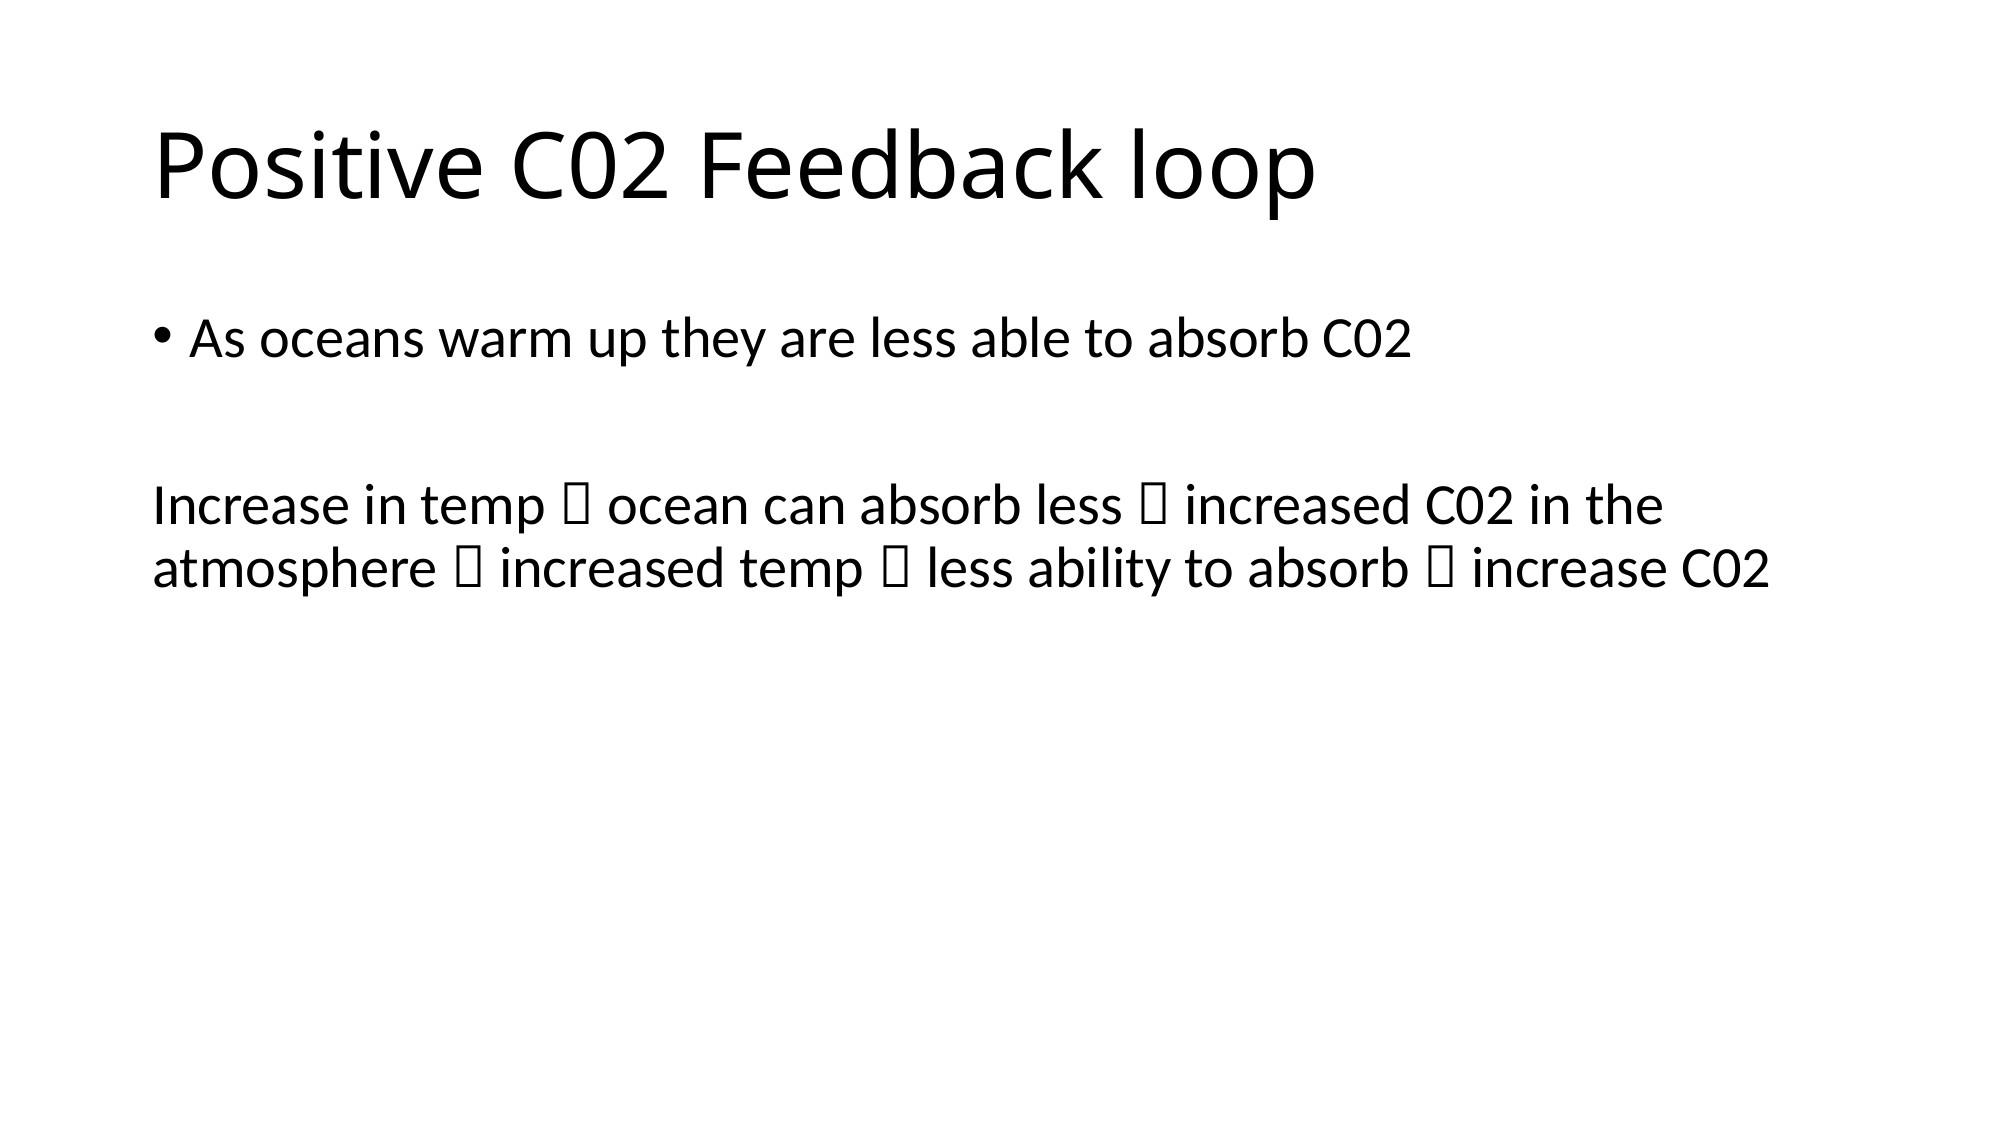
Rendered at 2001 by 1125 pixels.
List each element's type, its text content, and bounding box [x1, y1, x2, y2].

list As oceans warm up they are less able to absorb C02 Increase in temp  ocean can absorb less  increased C02 in the atmosphere  increased temp  less ability to absorb  increase C02 [137, 299, 1863, 1014]
title Positive C02 Feedback loop [137, 59, 1863, 278]
